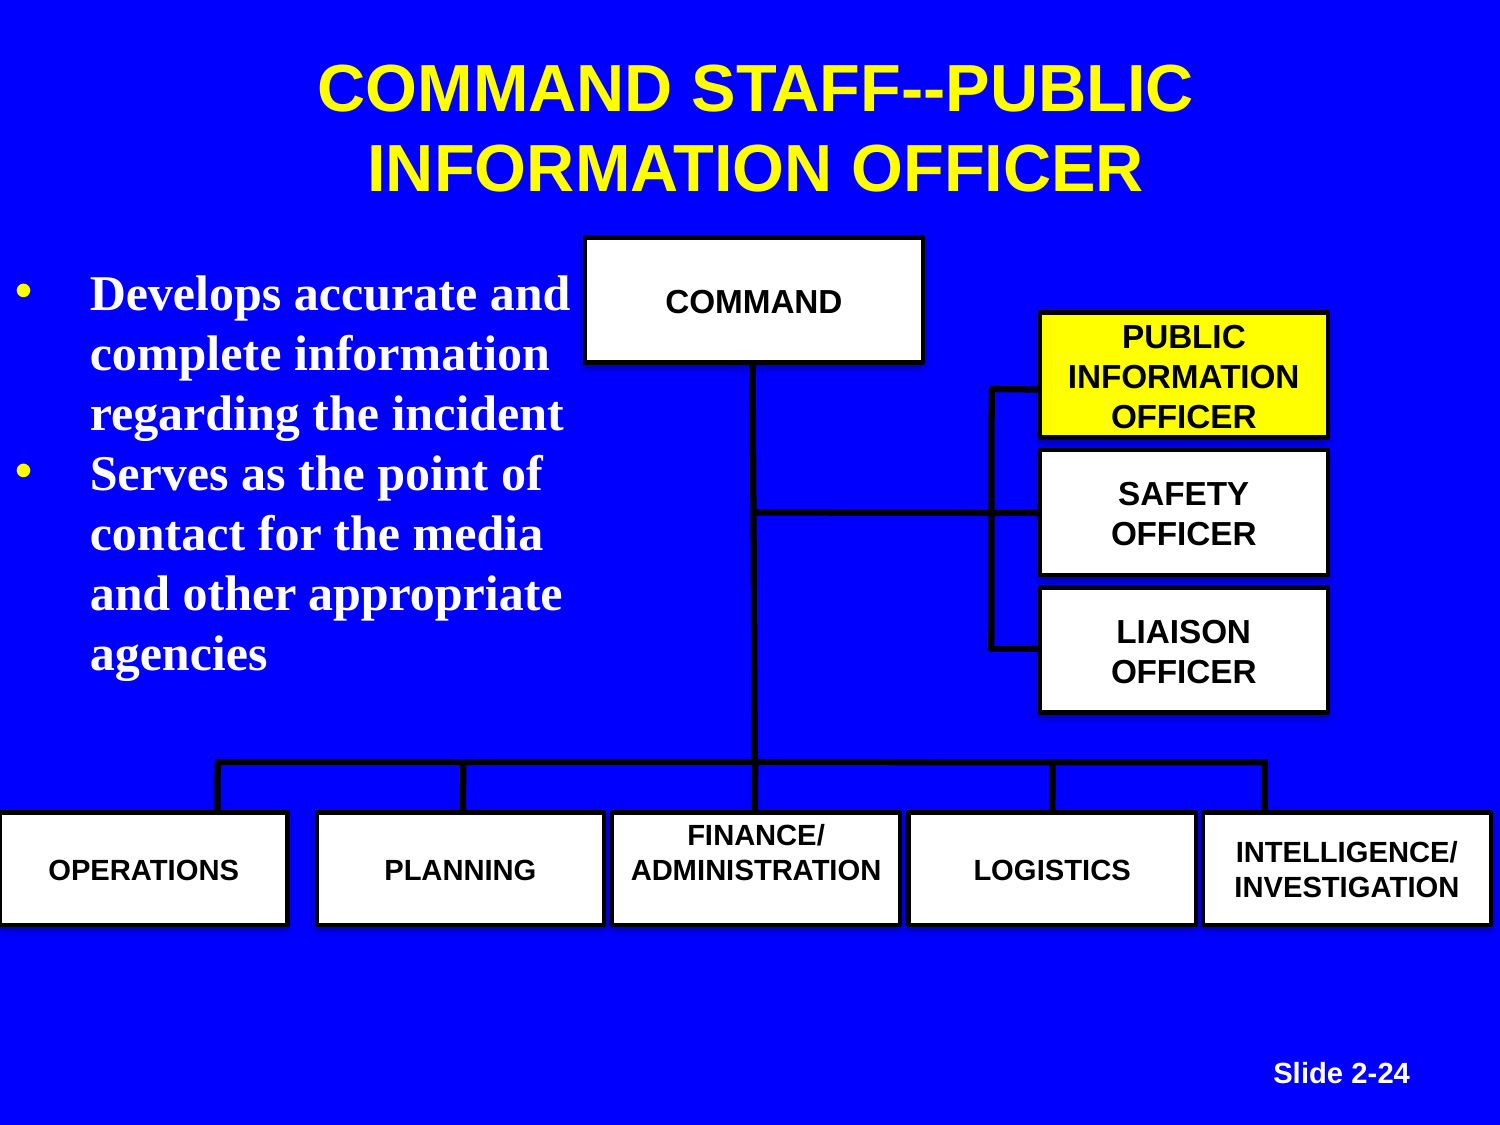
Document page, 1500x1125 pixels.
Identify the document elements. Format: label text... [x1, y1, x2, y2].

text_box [0, 237, 1328, 926]
slide_number Slide 2-24 [1074, 1046, 1426, 1125]
text_box INTELLIGENCE/ INVESTIGATION [1332, 810, 1493, 927]
text_box COMMAND STAFF--PUBLIC INFORMATION OFFICER [237, 37, 1275, 213]
